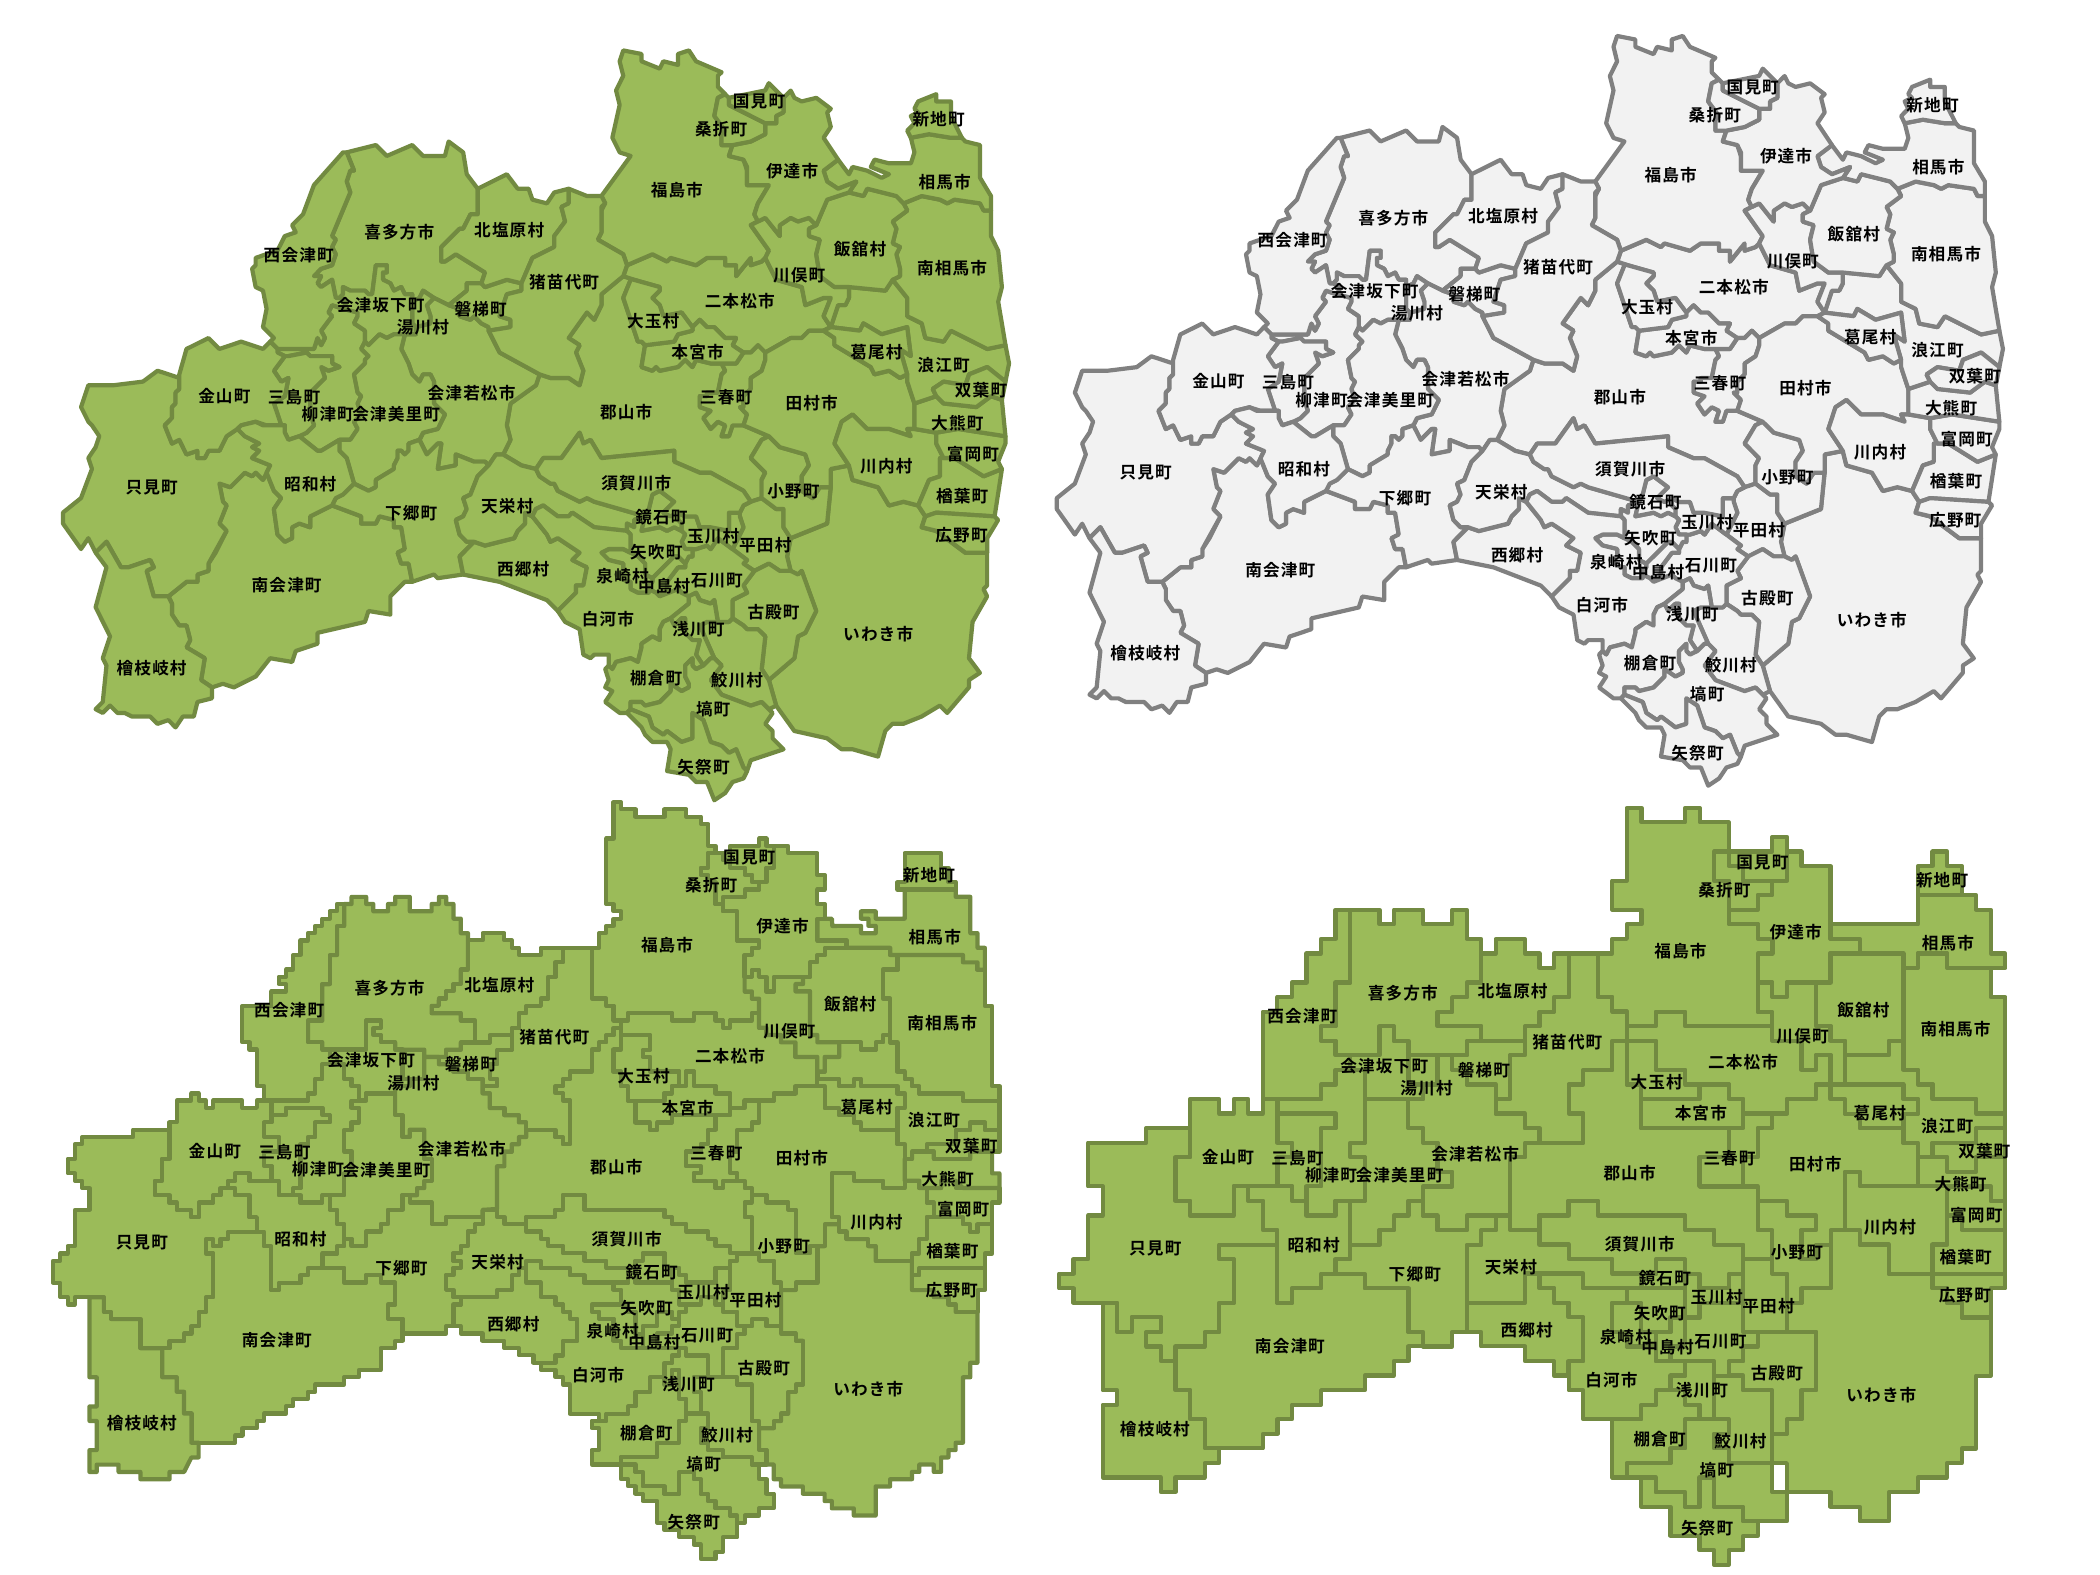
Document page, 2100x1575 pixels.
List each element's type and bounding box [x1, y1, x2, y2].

text_box [100, 83, 1024, 786]
text_box [62, 50, 1010, 801]
text_box [1094, 69, 2018, 771]
text_box [1104, 844, 2027, 1547]
text_box [90, 839, 1014, 1541]
text_box [1056, 35, 2004, 786]
text_box [52, 801, 1000, 1560]
text_box [1058, 807, 2006, 1566]
